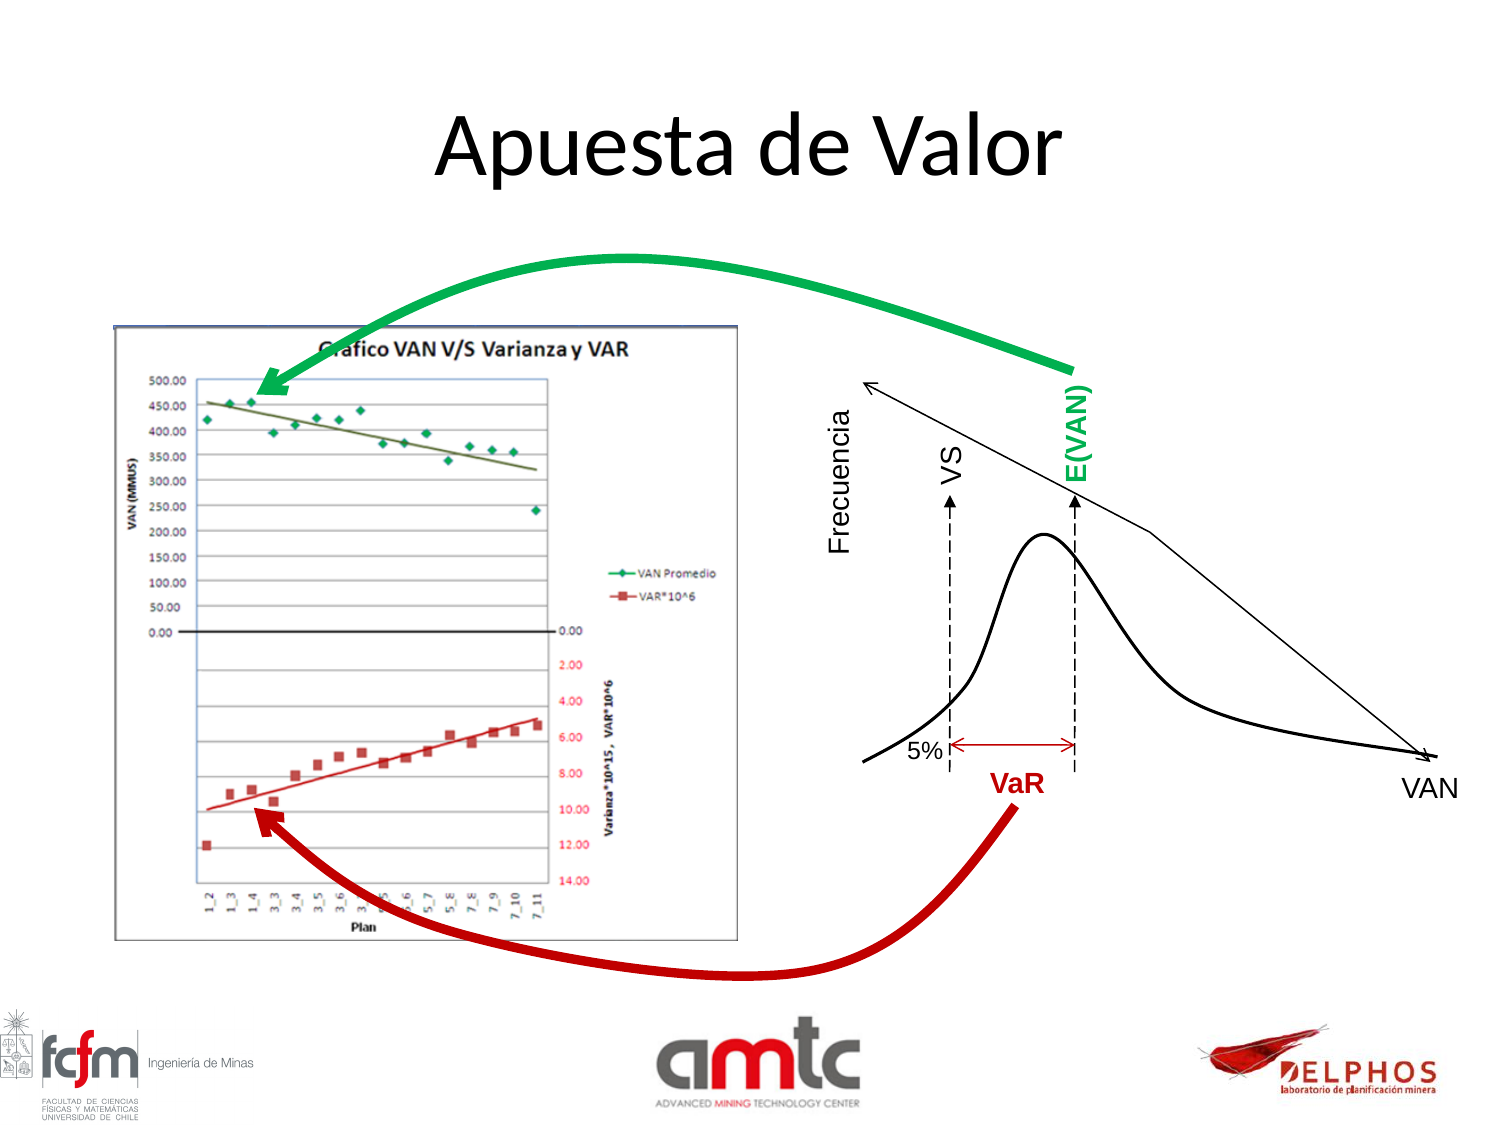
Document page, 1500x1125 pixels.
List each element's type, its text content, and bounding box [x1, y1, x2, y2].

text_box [812, 369, 1476, 813]
picture [1178, 1006, 1500, 1125]
picture [112, 324, 738, 942]
text_box [380, 257, 1064, 381]
picture [642, 1006, 876, 1125]
picture [0, 1006, 254, 1125]
text_box [523, 806, 1005, 977]
title Apuesta de Valor [74, 44, 1426, 233]
